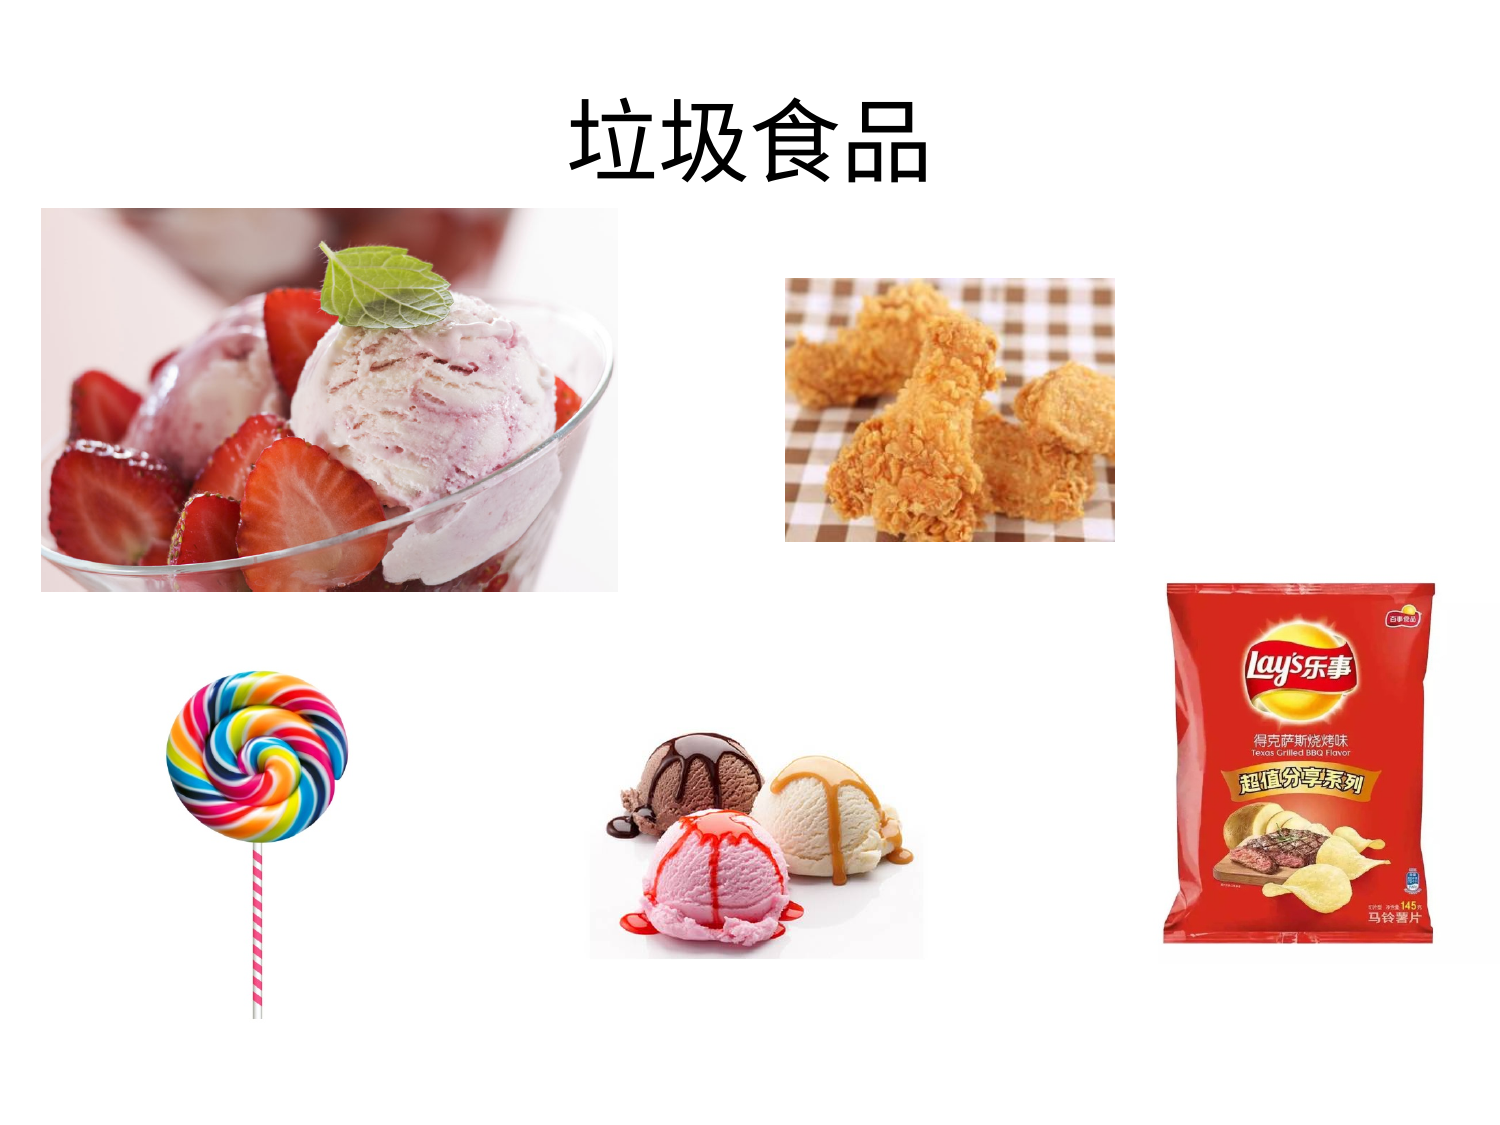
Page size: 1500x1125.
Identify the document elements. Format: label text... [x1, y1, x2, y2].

picture [560, 703, 928, 960]
picture [111, 656, 402, 1025]
picture [1098, 562, 1500, 964]
picture [785, 278, 1115, 543]
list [40, 207, 618, 592]
title 垃圾食品 [75, 45, 1425, 233]
